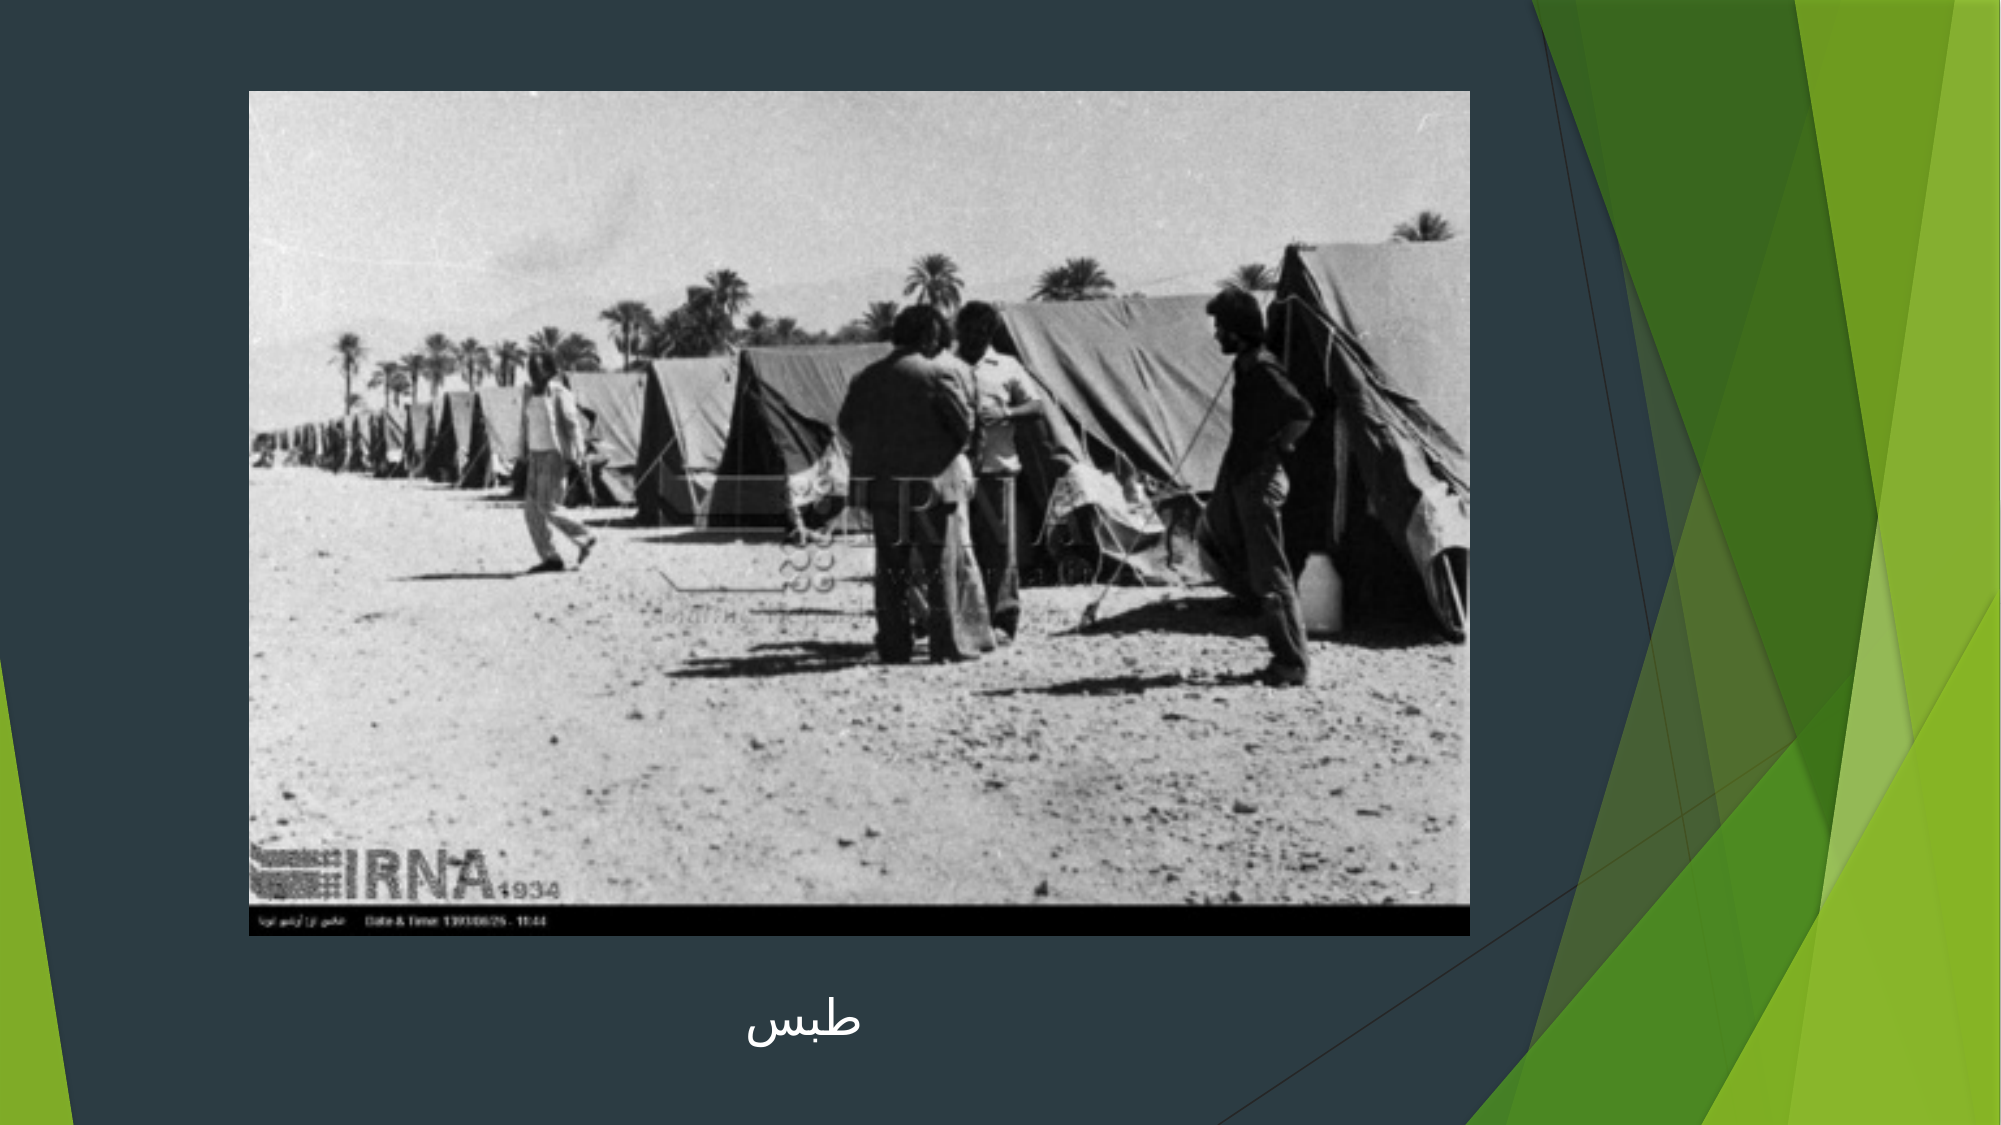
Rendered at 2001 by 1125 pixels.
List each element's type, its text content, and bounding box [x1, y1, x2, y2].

text_box طبس [466, 978, 1143, 1053]
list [248, 90, 1470, 937]
